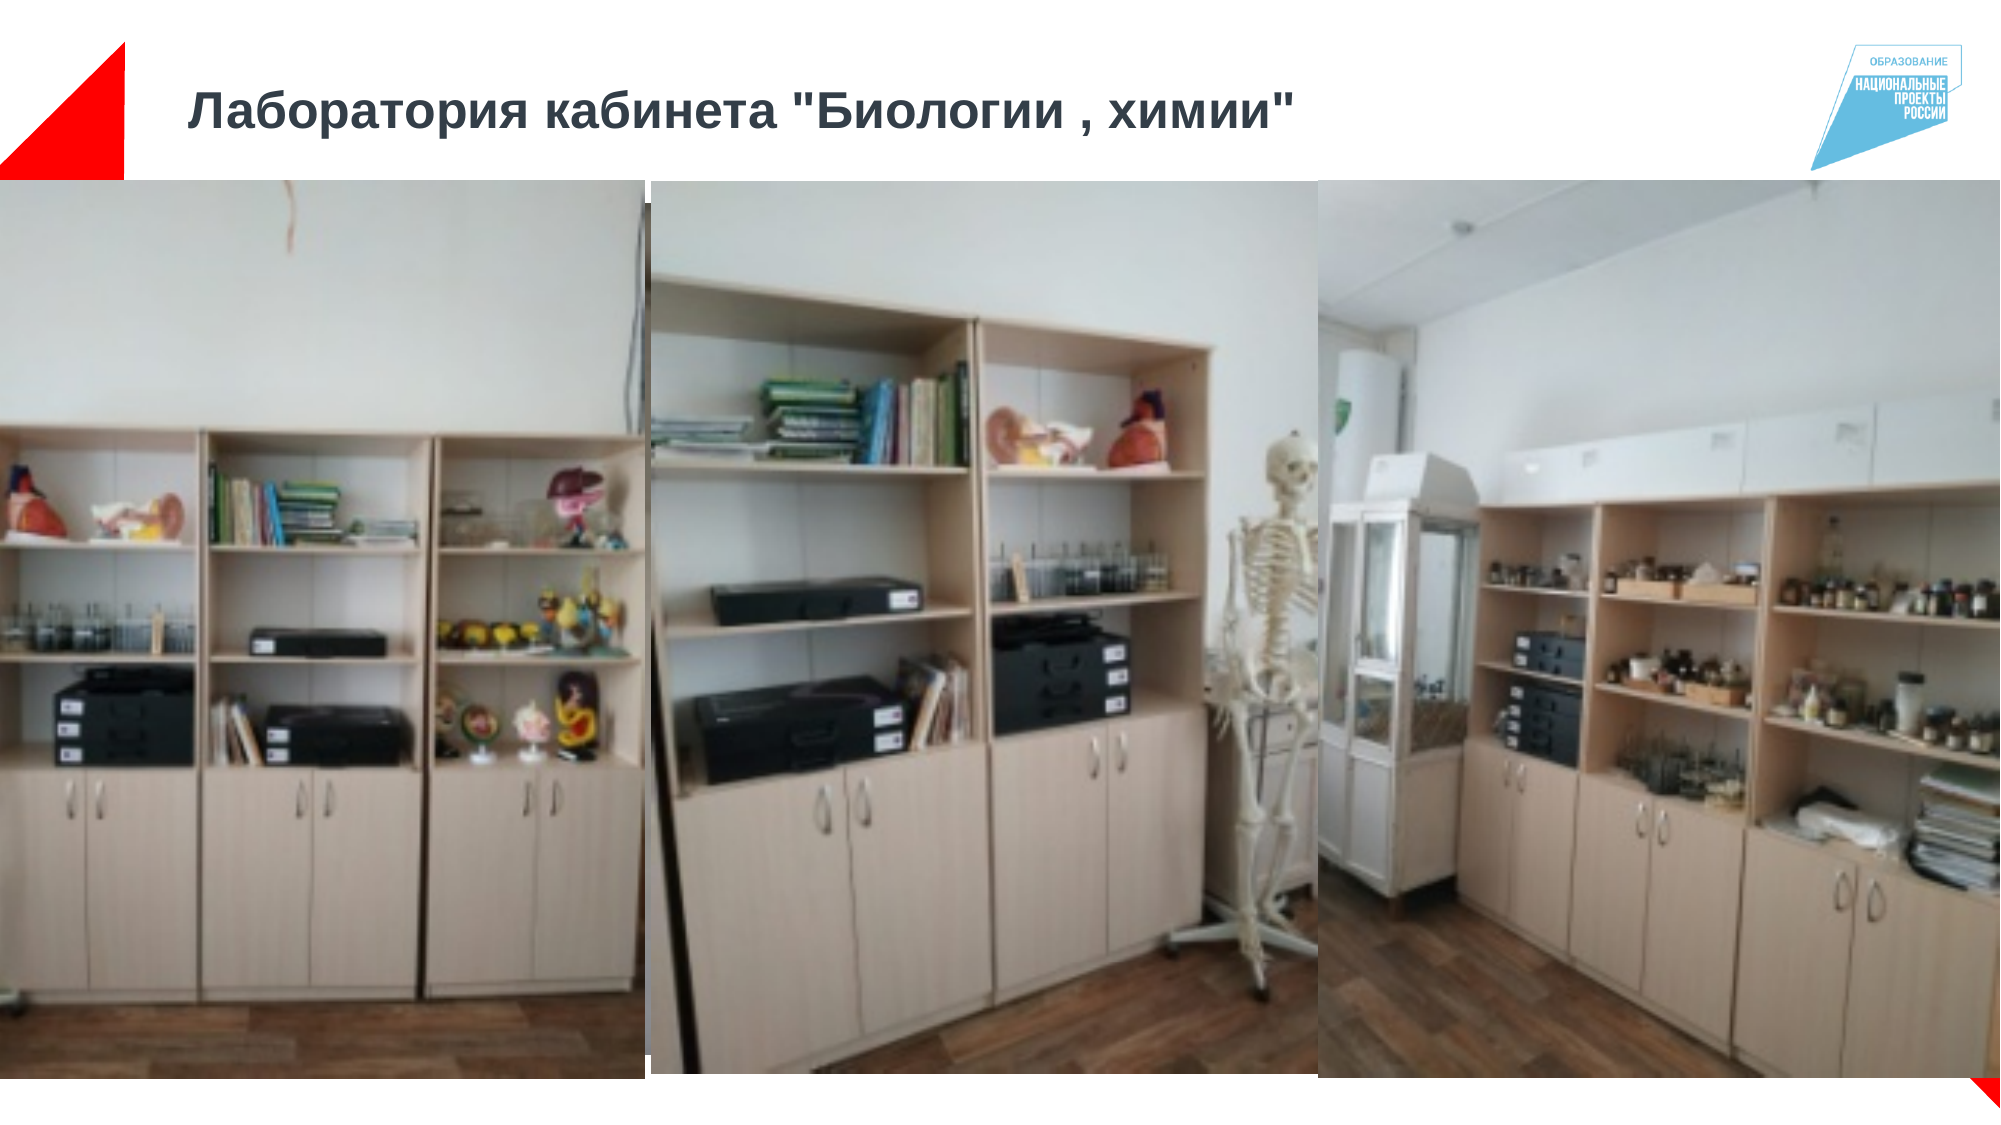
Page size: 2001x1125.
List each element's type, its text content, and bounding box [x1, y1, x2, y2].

title Лаборатория кабинета "Биологии , химии" [180, 59, 1503, 165]
picture [0, 180, 2000, 1079]
picture [1802, 41, 1963, 175]
